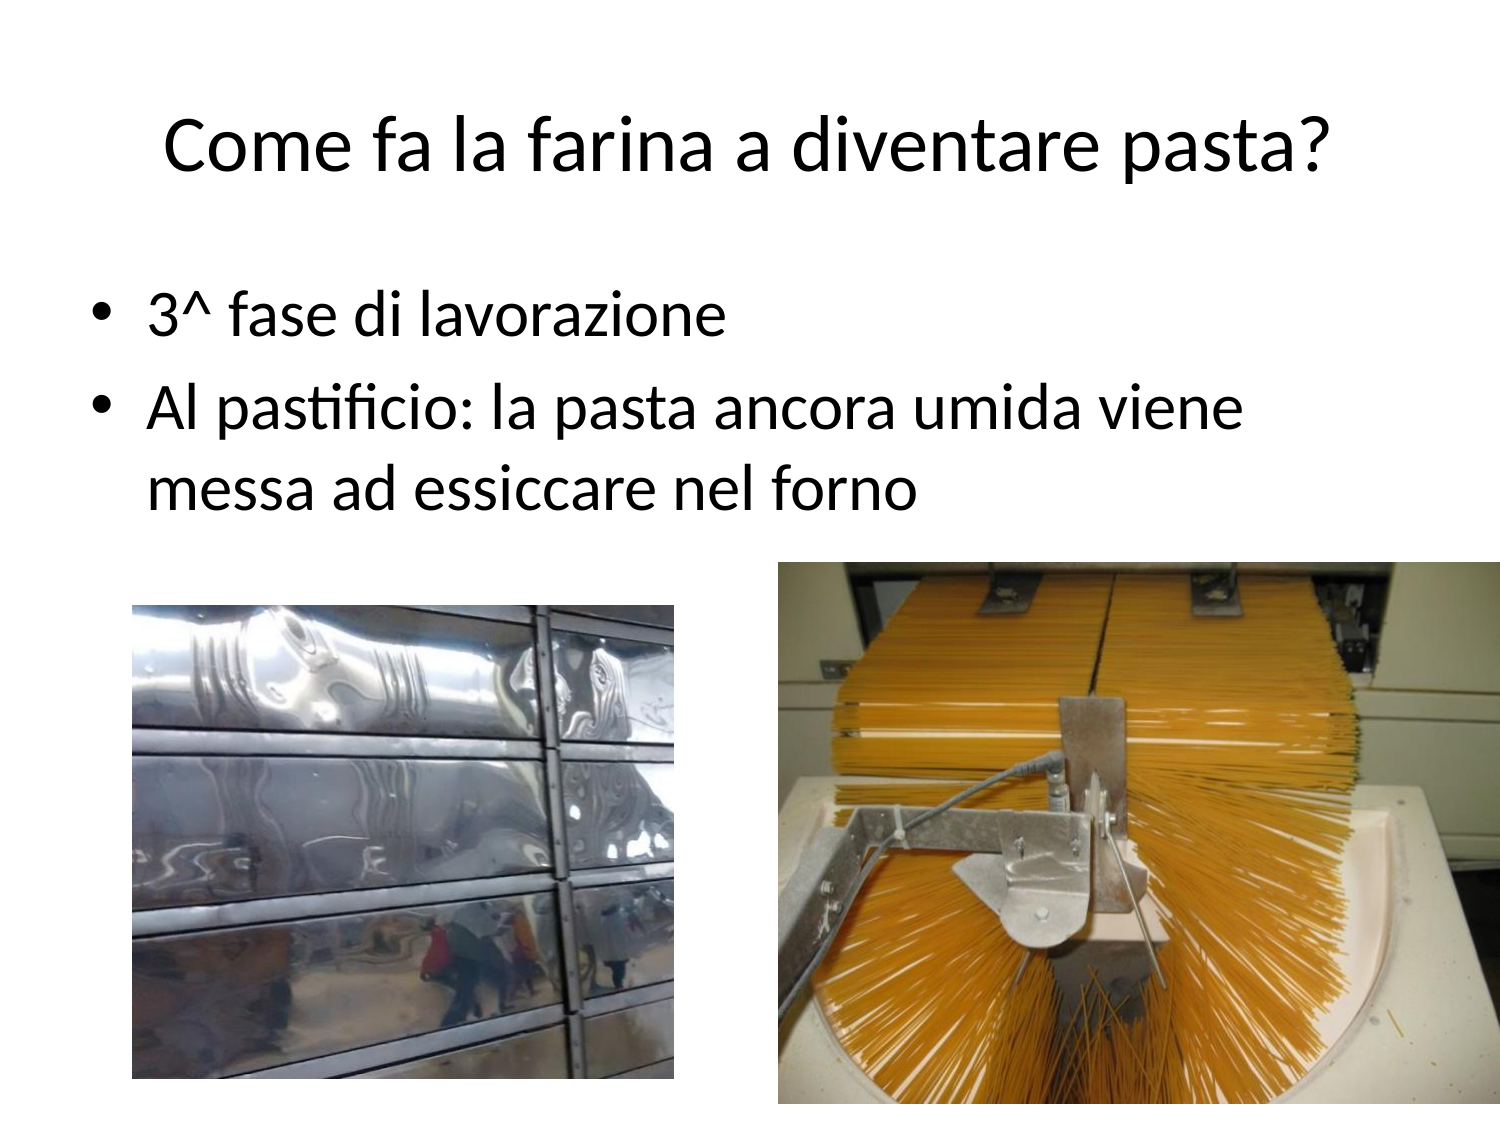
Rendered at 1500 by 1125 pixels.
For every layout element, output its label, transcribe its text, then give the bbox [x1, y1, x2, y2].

picture [0, 587, 674, 1079]
list 3^ fase di lavorazione Al pastificio: la pasta ancora umida viene messa ad essiccare nel forno [75, 262, 1425, 1005]
picture [778, 562, 1500, 1104]
title Come fa la farina a diventare pasta? [75, 45, 1425, 233]
